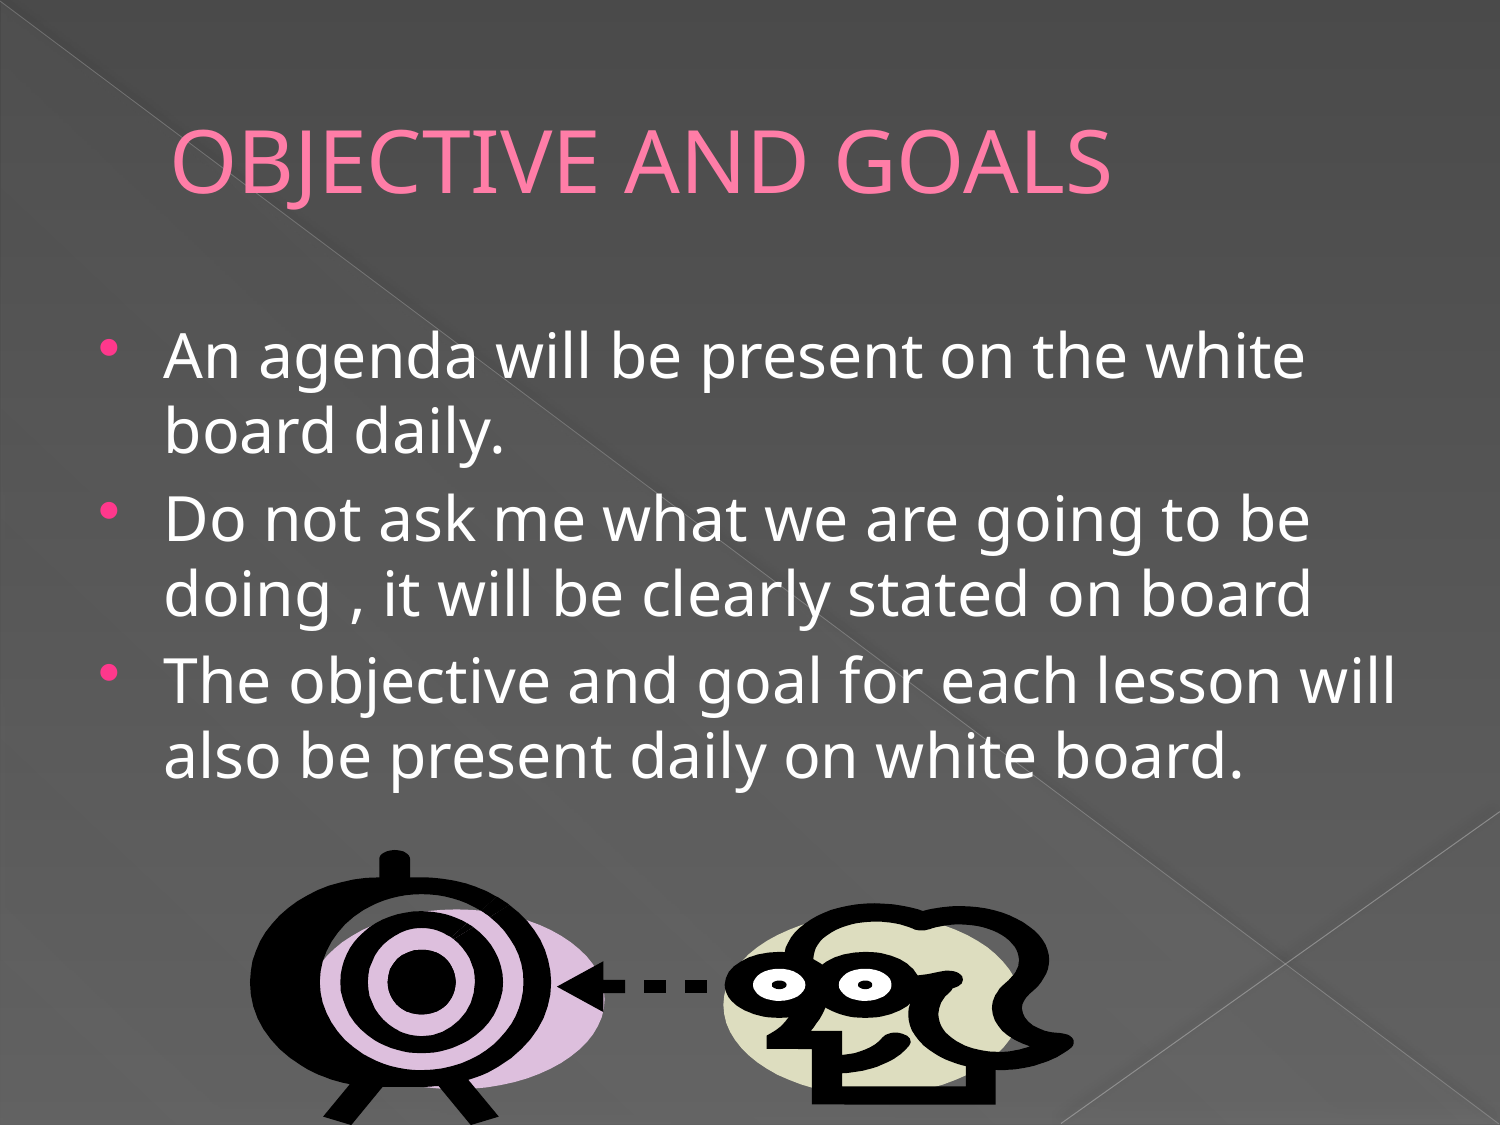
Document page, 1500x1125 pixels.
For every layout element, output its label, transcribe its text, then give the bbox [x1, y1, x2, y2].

title OBJECTIVE AND GOALS [75, 43, 1425, 274]
list An agenda will be present on the white board daily. Do not ask me what we are going to be doing , it will be clearly stated on board The objective and goal for each lesson will also be present daily on white board. [74, 308, 1426, 1060]
picture [249, 849, 1076, 1125]
